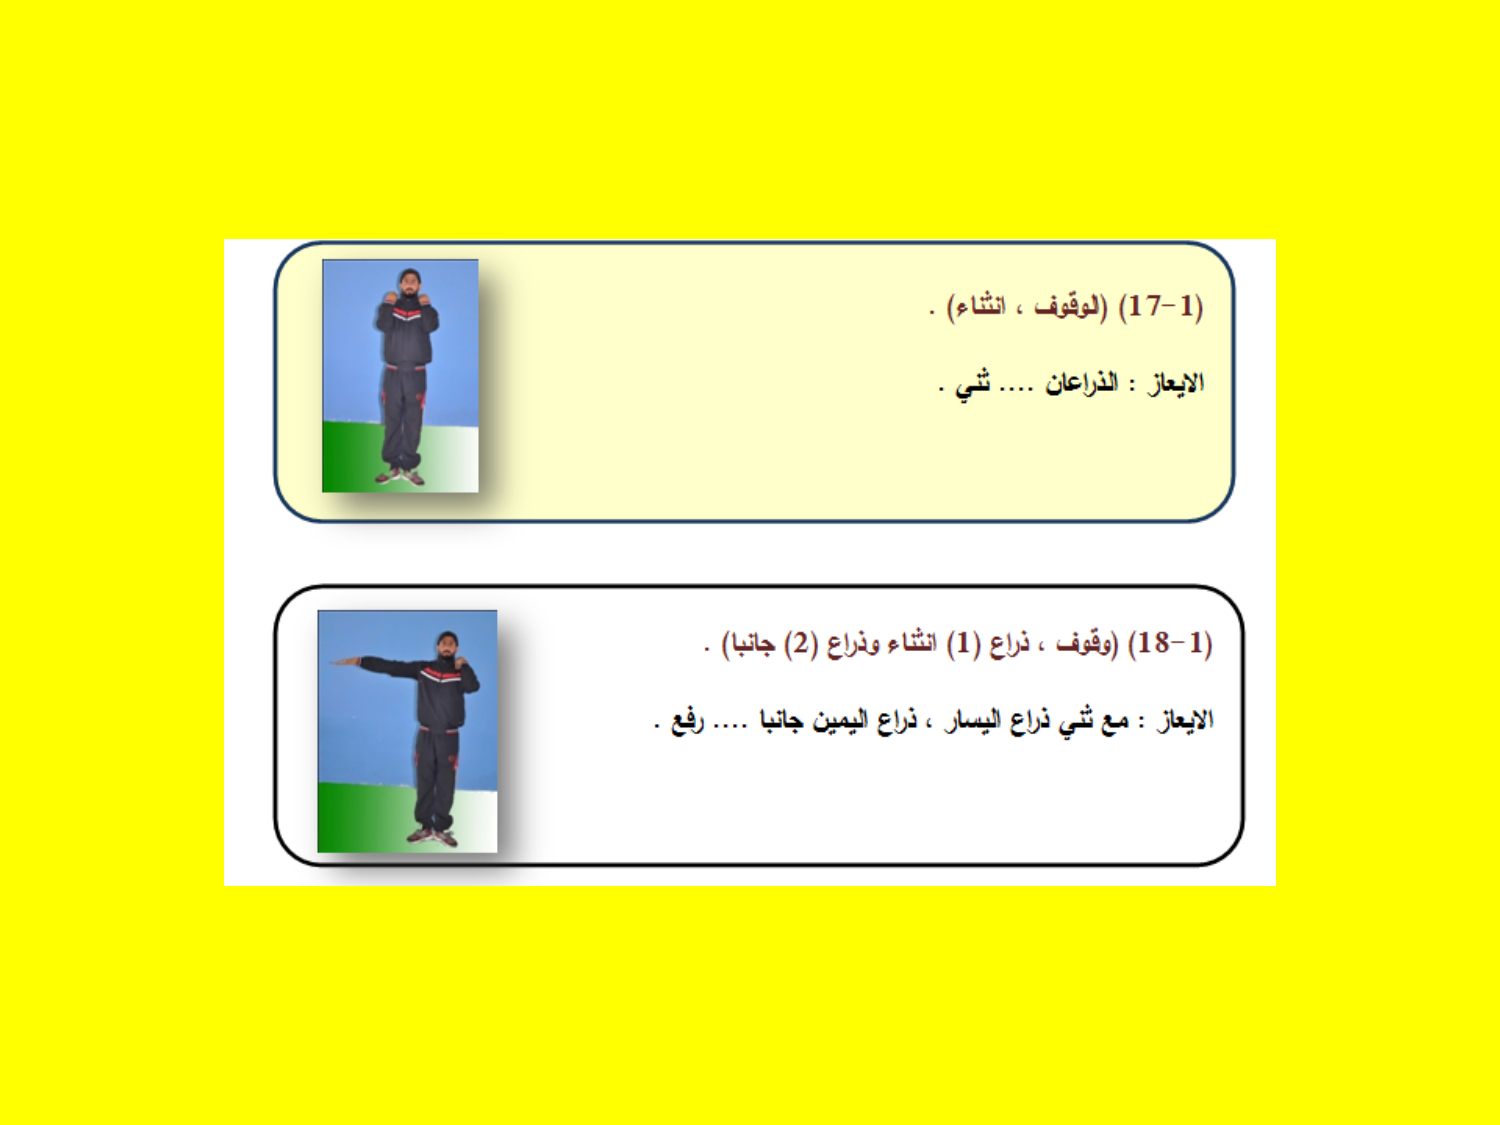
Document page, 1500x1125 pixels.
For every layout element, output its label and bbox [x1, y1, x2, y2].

picture [223, 239, 1276, 886]
